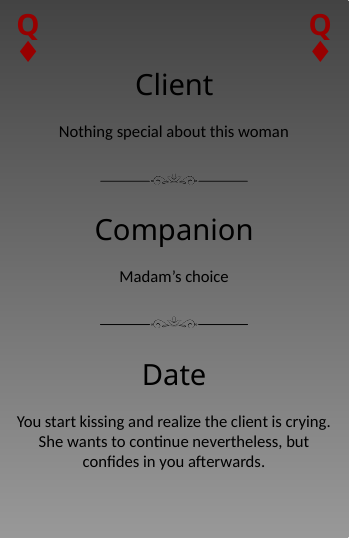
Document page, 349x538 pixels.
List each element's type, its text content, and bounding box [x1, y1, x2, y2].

picture [100, 284, 248, 359]
picture [100, 141, 248, 216]
text_box Client Nothing special about this woman Companion Madam’s choice Date You start kissing and realize the client is crying. She wants to continue nevertheless, but confides in you afterwards. [0, 0, 349, 538]
